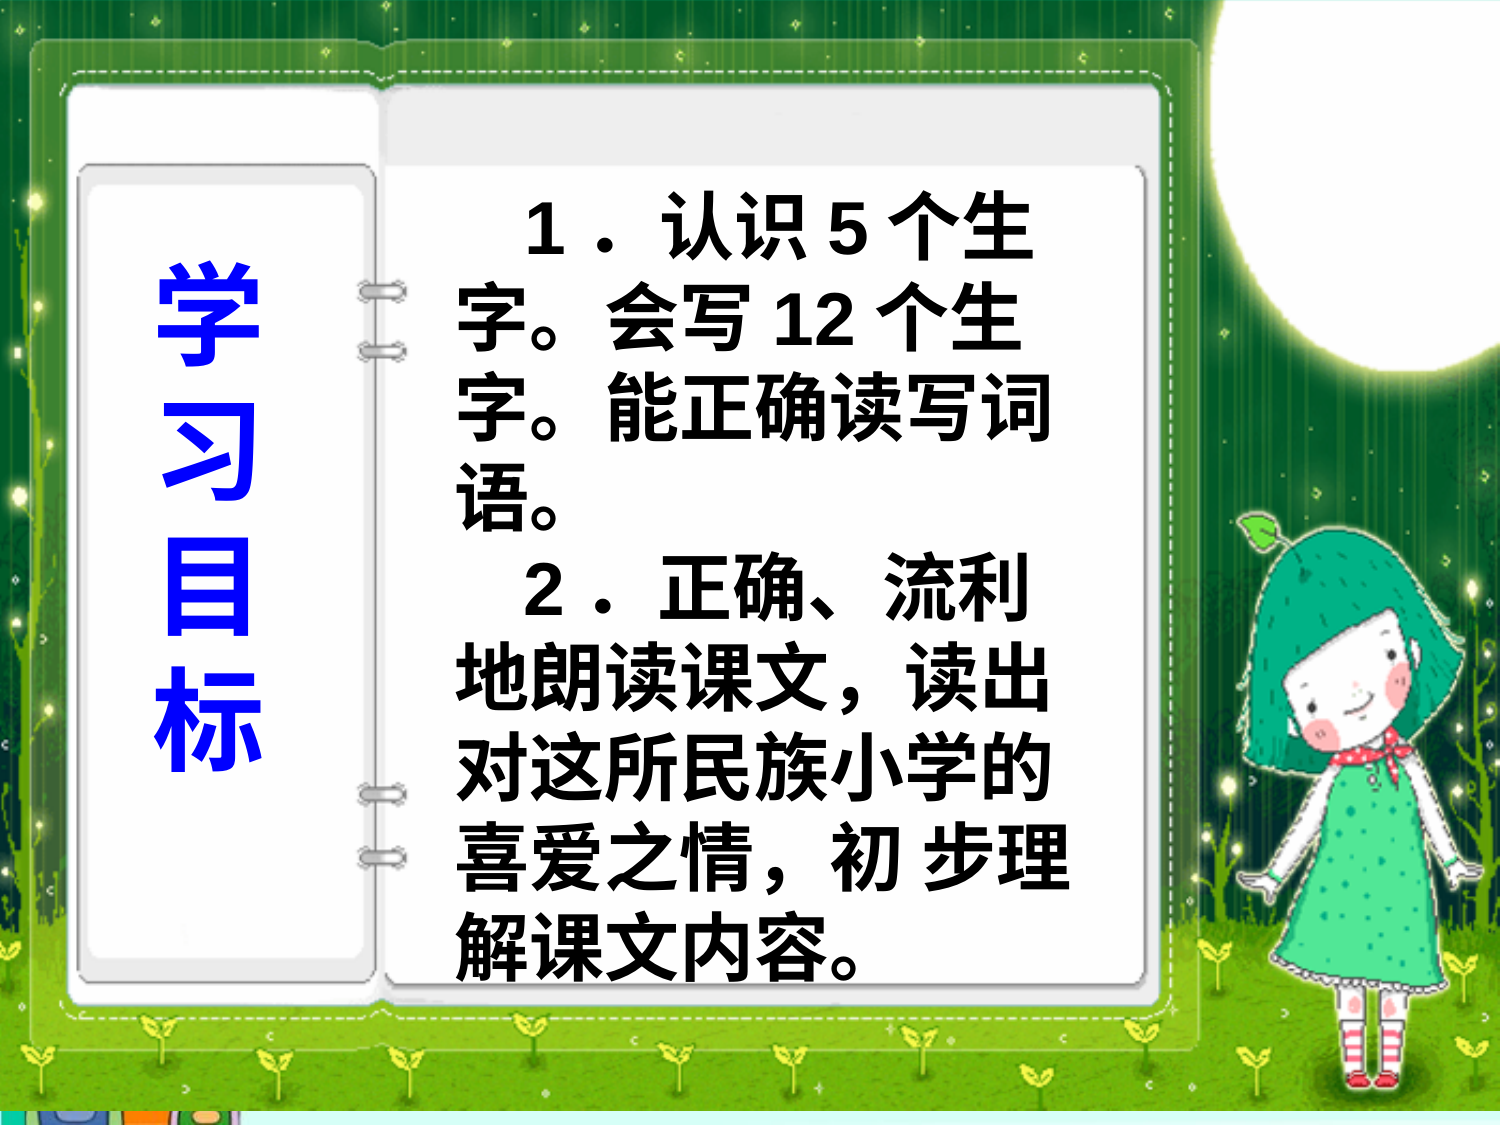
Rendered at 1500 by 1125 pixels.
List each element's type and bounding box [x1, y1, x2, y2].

picture [0, 1111, 1500, 1125]
list [0, 0, 1500, 1111]
